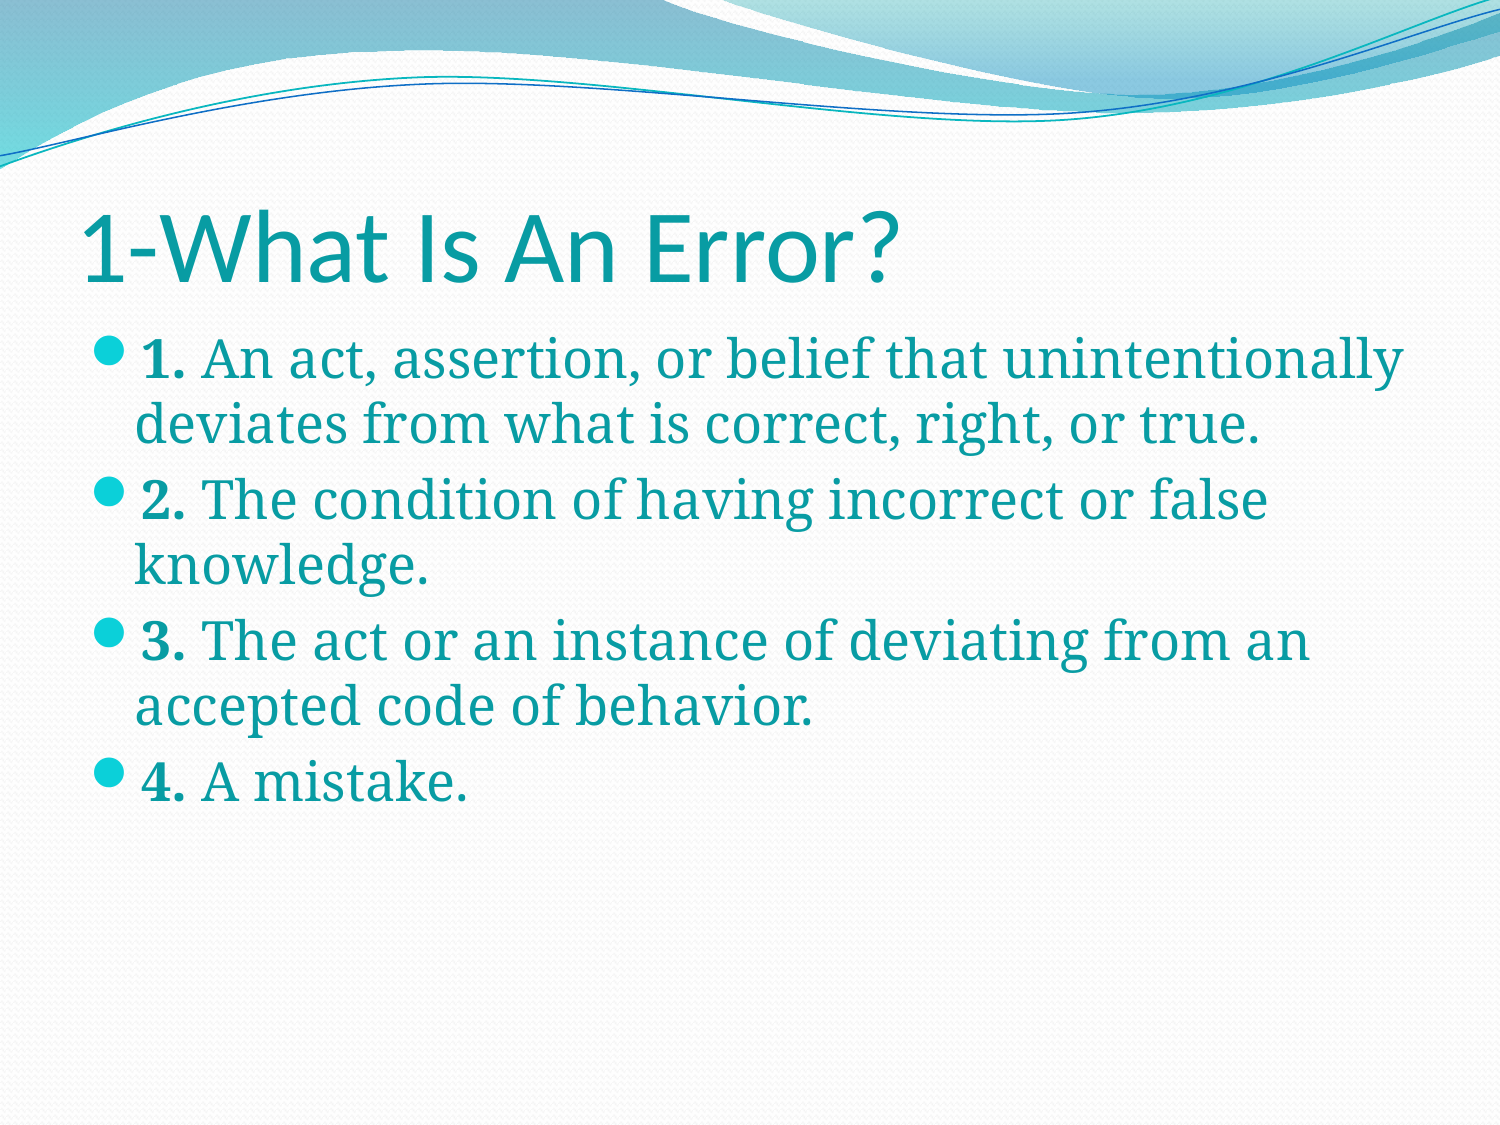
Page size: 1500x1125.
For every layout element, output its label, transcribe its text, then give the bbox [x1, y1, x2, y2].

title 1-What Is An Error? [75, 115, 1425, 303]
list 1. An act, assertion, or belief that unintentionally deviates from what is correct, right, or true. 2. The condition of having incorrect or false knowledge. 3. The act or an instance of deviating from an accepted code of behavior. 4. A mistake. [75, 317, 1425, 1038]
